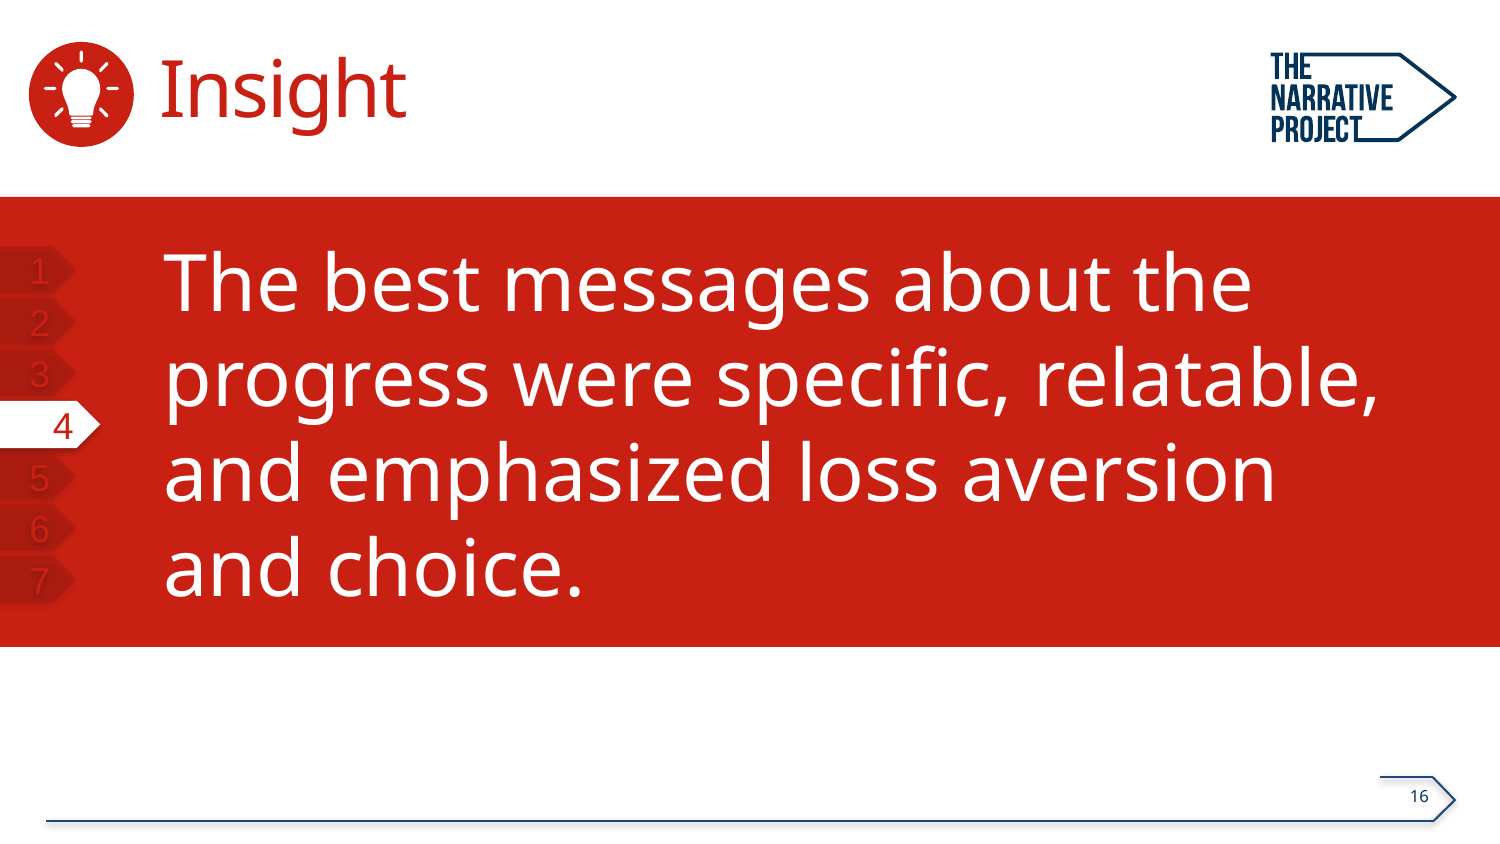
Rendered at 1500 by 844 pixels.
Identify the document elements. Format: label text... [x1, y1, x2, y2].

title Insight [159, 49, 1247, 146]
slide_number 16 [1315, 775, 1444, 820]
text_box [0, 245, 101, 604]
text_box The best messages about the progress were specific, relatable, and emphasized loss aversion and choice. [0, 195, 1500, 649]
